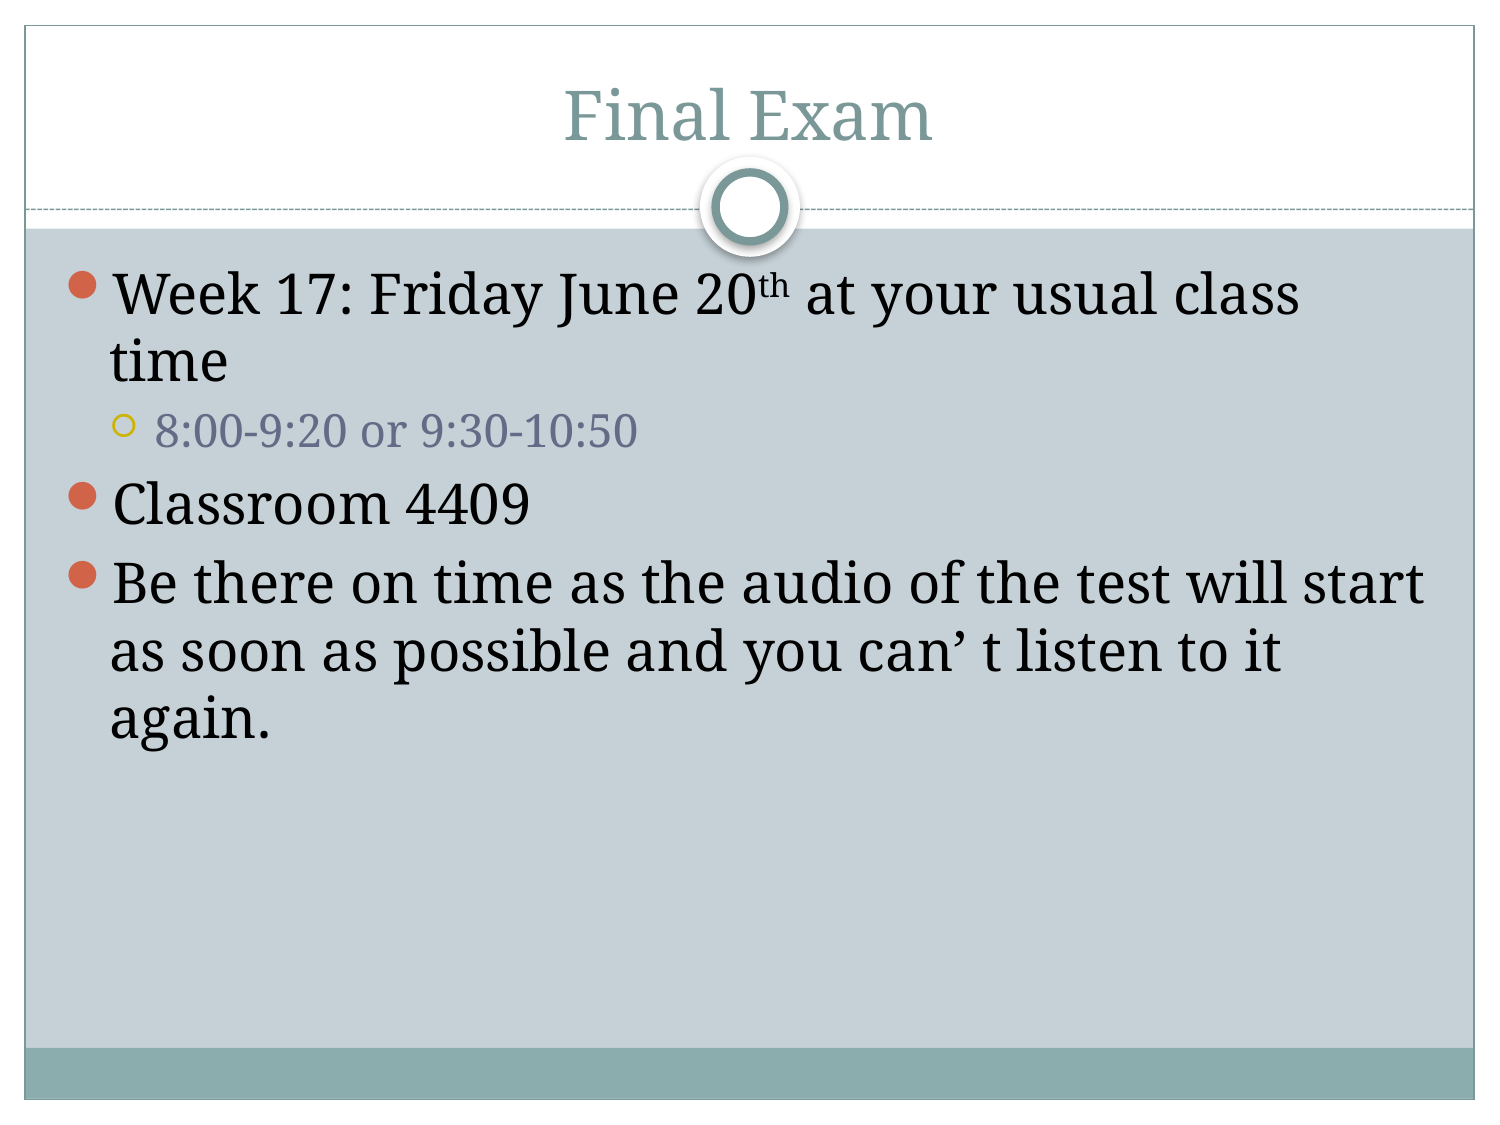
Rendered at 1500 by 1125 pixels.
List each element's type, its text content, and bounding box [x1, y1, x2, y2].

list Week 17: Friday June 20th at your usual class time 8:00-9:20 or 9:30-10:50 Classroom 4409 Be there on time as the audio of the test will start as soon as possible and you can’ t listen to it again. [49, 250, 1445, 1001]
title Final Exam [49, 37, 1450, 162]
